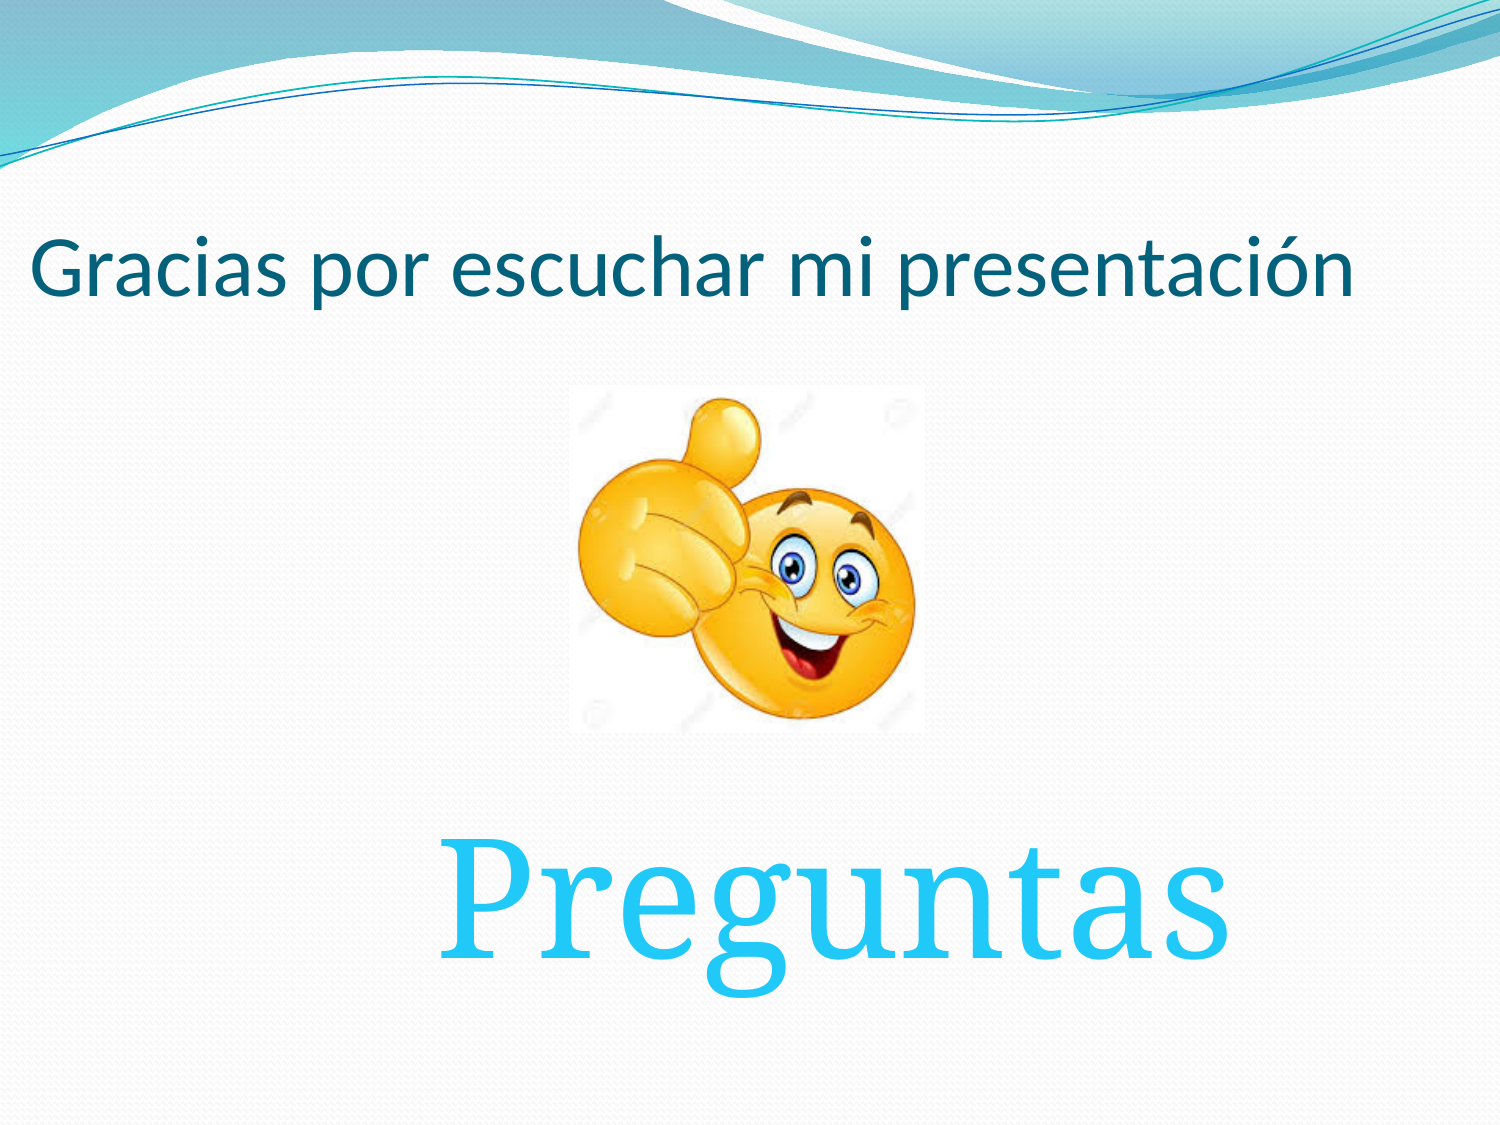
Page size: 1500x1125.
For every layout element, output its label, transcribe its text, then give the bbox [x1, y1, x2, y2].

title Gracias por escuchar mi presentación [29, 126, 1500, 315]
picture [569, 385, 925, 733]
list Preguntas [75, 317, 1425, 1038]
